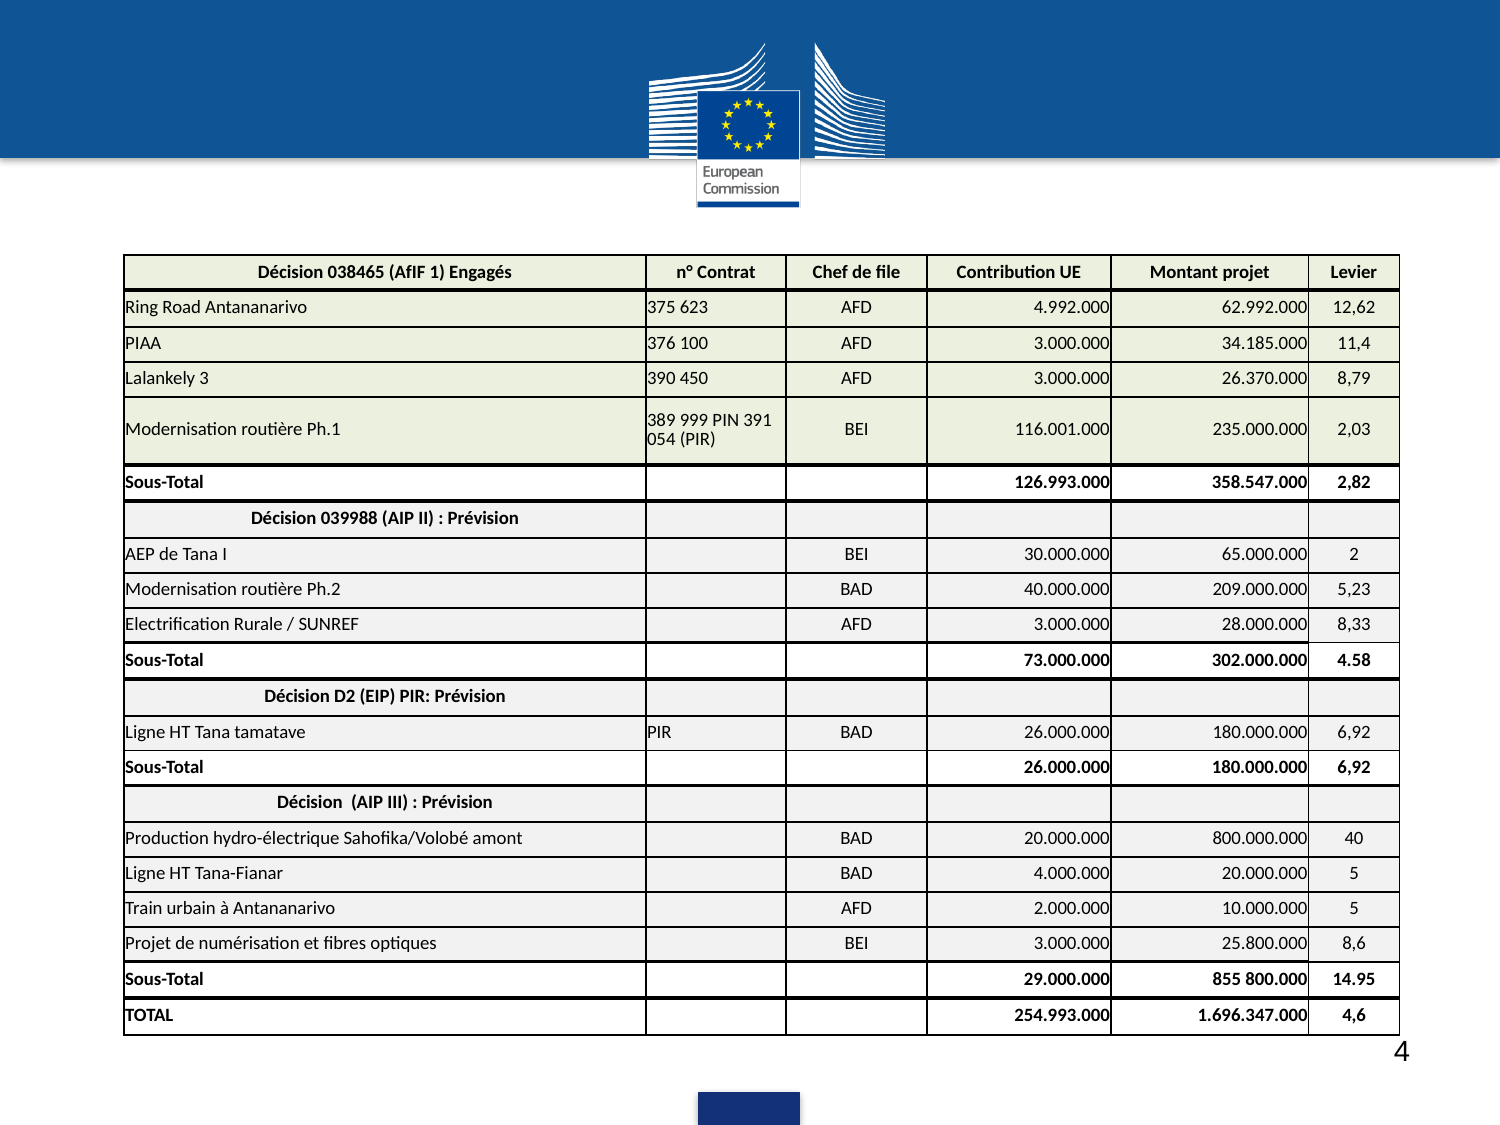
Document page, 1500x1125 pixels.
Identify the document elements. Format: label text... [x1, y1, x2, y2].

table_cell AFD [787, 328, 926, 361]
slide_number 4 [1074, 1024, 1425, 1103]
table_cell TOTAL [125, 1000, 645, 1034]
table_cell BEI [787, 398, 926, 463]
table_cell [647, 539, 785, 572]
table_cell 254.993.000 [928, 1000, 1110, 1034]
table_cell 6,92 [1309, 751, 1399, 784]
table_cell [647, 644, 785, 677]
table_cell 73.000.000 [928, 644, 1110, 677]
table_cell 30.000.000 [928, 539, 1110, 572]
table_cell BAD [787, 858, 926, 891]
table_cell 3.000.000 [928, 609, 1110, 641]
table_cell 8,6 [1309, 928, 1399, 961]
table_cell [1112, 787, 1308, 821]
table_cell 20.000.000 [928, 823, 1110, 856]
table_cell 1.696.347.000 [1112, 1000, 1308, 1034]
table_cell AFD [787, 363, 926, 396]
table_cell [647, 963, 785, 996]
table_cell 2,82 [1309, 467, 1399, 499]
table_cell AFD [787, 609, 926, 641]
table_cell 3.000.000 [928, 928, 1110, 960]
table_cell 5 [1309, 893, 1399, 926]
table_cell [787, 644, 926, 677]
table_cell Electrification Rurale / SUNREF [125, 609, 645, 641]
table_cell Sous-Total [125, 644, 645, 677]
table_cell Train urbain à Antananarivo [125, 893, 645, 926]
table_cell 180.000.000 [1112, 717, 1308, 750]
table_cell 20.000.000 [1112, 858, 1308, 891]
table_cell [647, 751, 785, 784]
table_cell 26.370.000 [1112, 363, 1308, 396]
table_header Contribution UE [928, 256, 1110, 288]
table_header Chef de file [787, 256, 926, 288]
table_cell 29.000.000 [928, 963, 1110, 996]
table_cell Décision 039988 (AIP II) : Prévision [125, 503, 645, 537]
table_cell 302.000.000 [1112, 644, 1308, 677]
table_cell [647, 609, 785, 641]
table_cell AFD [787, 893, 926, 926]
table_cell 2.000.000 [928, 893, 1110, 926]
table_cell 26.000.000 [928, 717, 1110, 750]
table_cell [647, 823, 785, 856]
table_cell [647, 467, 785, 499]
table_cell 3.000.000 [928, 363, 1110, 396]
table_cell 2,03 [1309, 398, 1399, 463]
table_cell Modernisation routière Ph.1 [125, 398, 645, 463]
table_cell 126.993.000 [928, 467, 1110, 499]
table_cell [647, 681, 785, 715]
table_cell 4,6 [1309, 1000, 1399, 1034]
table_cell BAD [787, 574, 926, 607]
table_cell Production hydro-électrique Sahofika/Volobé amont [125, 823, 645, 856]
table_cell [928, 681, 1110, 715]
table_cell BAD [787, 717, 926, 750]
table_cell 40.000.000 [928, 574, 1110, 607]
table_cell [1112, 681, 1308, 715]
table_cell 375 623 [647, 292, 785, 326]
table_cell [1112, 503, 1308, 537]
table_cell BAD [787, 823, 926, 856]
table_cell Sous-Total [125, 963, 645, 996]
table_cell [928, 787, 1110, 821]
table_cell [647, 893, 785, 926]
table_cell 800.000.000 [1112, 823, 1308, 856]
table_cell Ligne HT Tana tamatave [125, 717, 645, 750]
table_cell 5,23 [1309, 574, 1399, 607]
table_cell [647, 787, 785, 821]
table_cell [647, 858, 785, 891]
table_cell 62.992.000 [1112, 292, 1308, 326]
table_cell 40 [1309, 823, 1399, 856]
table_header n° Contrat [647, 256, 785, 288]
table_cell [787, 1000, 926, 1034]
table_cell Décision D2 (EIP) PIR: Prévision [125, 681, 645, 715]
table_cell 116.001.000 [928, 398, 1110, 463]
table_header Montant projet [1112, 256, 1308, 288]
table_cell 358.547.000 [1112, 467, 1308, 499]
table_cell AFD [787, 292, 926, 326]
table_cell [647, 503, 785, 537]
table_cell [647, 928, 785, 960]
table_cell 855 800.000 [1112, 963, 1308, 996]
table_cell 65.000.000 [1112, 539, 1308, 572]
table_cell 6,92 [1309, 717, 1399, 750]
table_cell Sous-Total [125, 467, 645, 499]
table_cell 4.58 [1309, 643, 1399, 677]
table_cell PIR [647, 717, 785, 750]
table_cell 26.000.000 [928, 751, 1110, 784]
table_cell Lalankely 3 [125, 363, 645, 396]
table_cell 180.000.000 [1112, 751, 1308, 784]
table_cell 12,62 [1309, 292, 1399, 326]
table_cell 25.800.000 [1112, 928, 1308, 960]
table_cell [1309, 681, 1399, 715]
table_cell [787, 467, 926, 499]
table_cell 11,4 [1309, 328, 1399, 361]
table_cell 8,79 [1309, 363, 1399, 396]
table_cell 28.000.000 [1112, 609, 1308, 641]
table_cell Sous-Total [125, 751, 645, 784]
table_cell BEI [787, 928, 926, 960]
table_cell 5 [1309, 858, 1399, 891]
table_cell BEI [787, 539, 926, 572]
table_cell [787, 963, 926, 996]
table_cell Décision (AIP III) : Prévision [125, 787, 645, 821]
table_cell PIAA [125, 328, 645, 361]
table_cell 2 [1309, 539, 1399, 572]
table_cell [787, 787, 926, 821]
table_cell [1309, 787, 1399, 821]
table_cell [787, 681, 926, 715]
table_cell 235.000.000 [1112, 398, 1308, 463]
table_cell [787, 751, 926, 784]
table_cell [647, 1000, 785, 1034]
table_cell [1309, 503, 1399, 537]
table_cell 10.000.000 [1112, 893, 1308, 926]
table_cell 389 999 PIN 391 054 (PIR) [647, 398, 785, 463]
table_cell [647, 574, 785, 607]
table_cell Ligne HT Tana-Fianar [125, 858, 645, 891]
table_header Levier [1309, 256, 1399, 288]
table_cell 376 100 [647, 328, 785, 361]
table_cell Modernisation routière Ph.2 [125, 574, 645, 607]
table_cell 4.000.000 [928, 858, 1110, 891]
table_cell 209.000.000 [1112, 574, 1308, 607]
picture [649, 42, 885, 208]
table_cell Ring Road Antananarivo [125, 292, 645, 326]
table_cell 14.95 [1309, 963, 1399, 996]
table_cell [787, 503, 926, 537]
table_cell 4.992.000 [928, 292, 1110, 326]
table_cell 390 450 [647, 363, 785, 396]
table_cell [928, 503, 1110, 537]
table_header Décision 038465 (AfIF 1) Engagés [125, 256, 645, 288]
table_cell 3.000.000 [928, 328, 1110, 361]
table_cell Projet de numérisation et fibres optiques [125, 928, 645, 960]
table_cell 34.185.000 [1112, 328, 1308, 361]
table_cell 8,33 [1309, 609, 1399, 642]
table_cell AEP de Tana I [125, 539, 645, 572]
